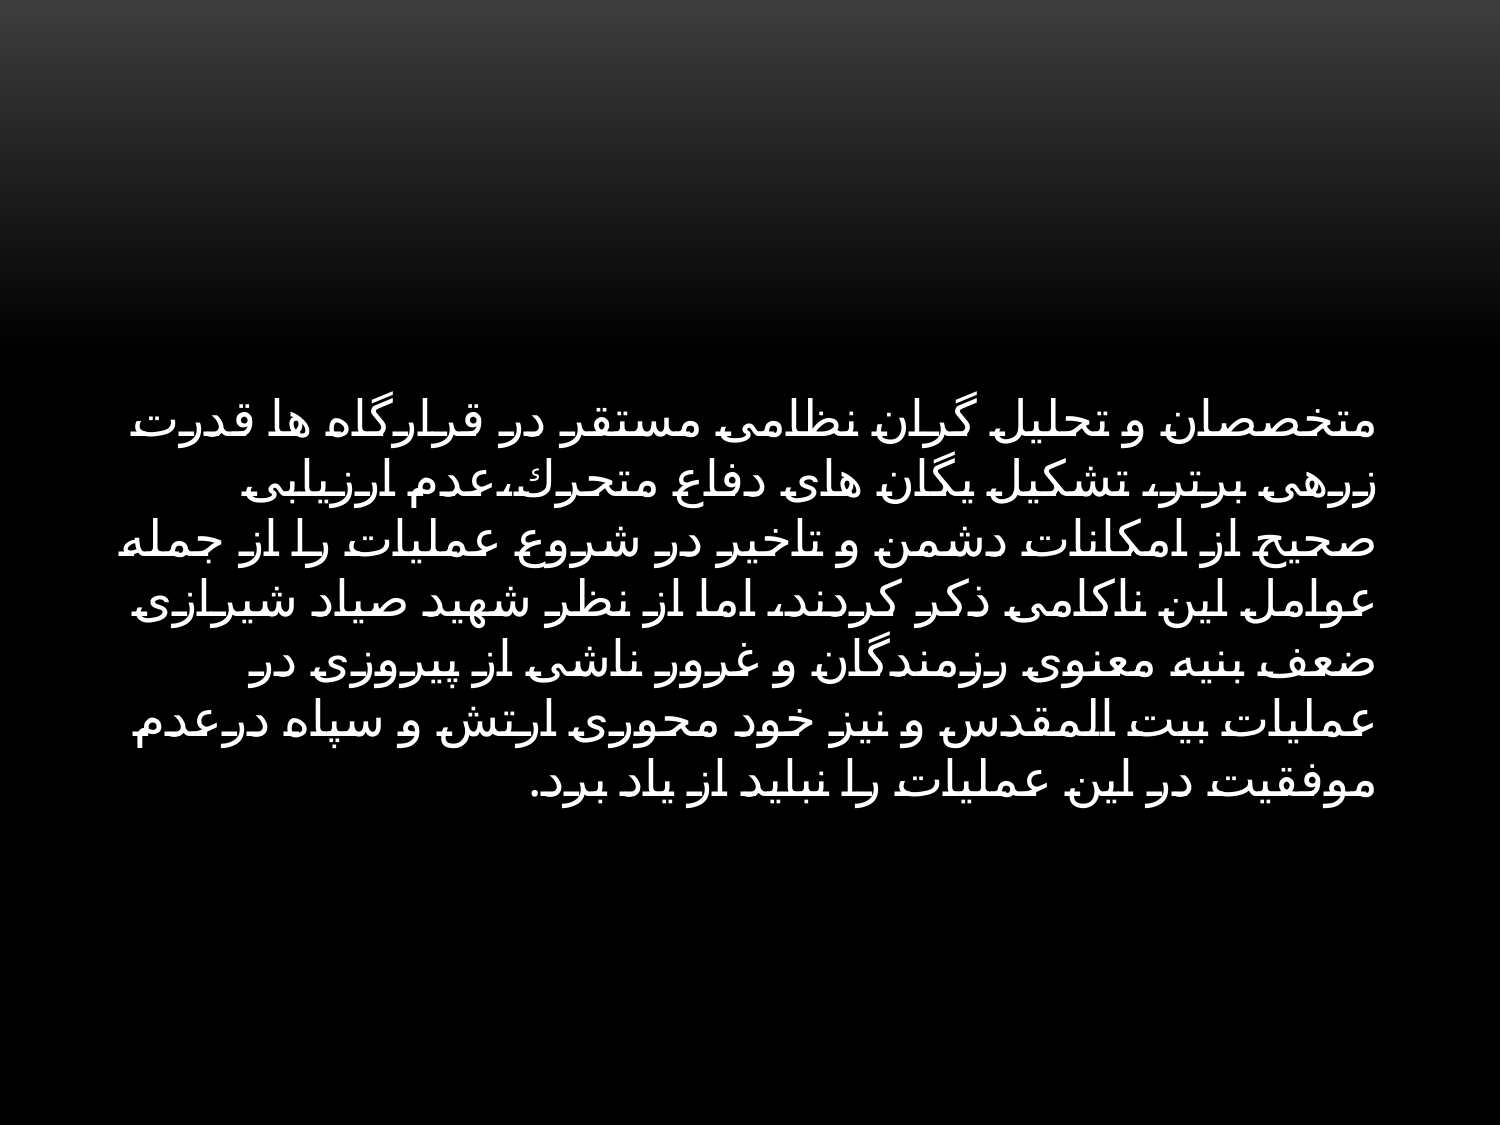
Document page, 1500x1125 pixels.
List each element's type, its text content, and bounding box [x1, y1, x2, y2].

list متخصصان و تحليل گران نظامى مستقر در قرارگاه ها قدرت زرهى برتر، تشكيل يگان هاى دفاع متحرك،عدم ارزيابى صحيح از امكانات دشمن و تاخير در شروع عمليات را از جمله عوامل اين ناكامى ذكر كردند، اما از نظر شهيد صياد شيرازى ضعف بنيه معنوى رزمندگان و غرور ناشى از پيروزى در عمليات بيت المقدس و نيز خود محورى ارتش و سپاه درعدم موفقيت در اين عمليات را نبايد از ياد برد. [99, 257, 1394, 815]
